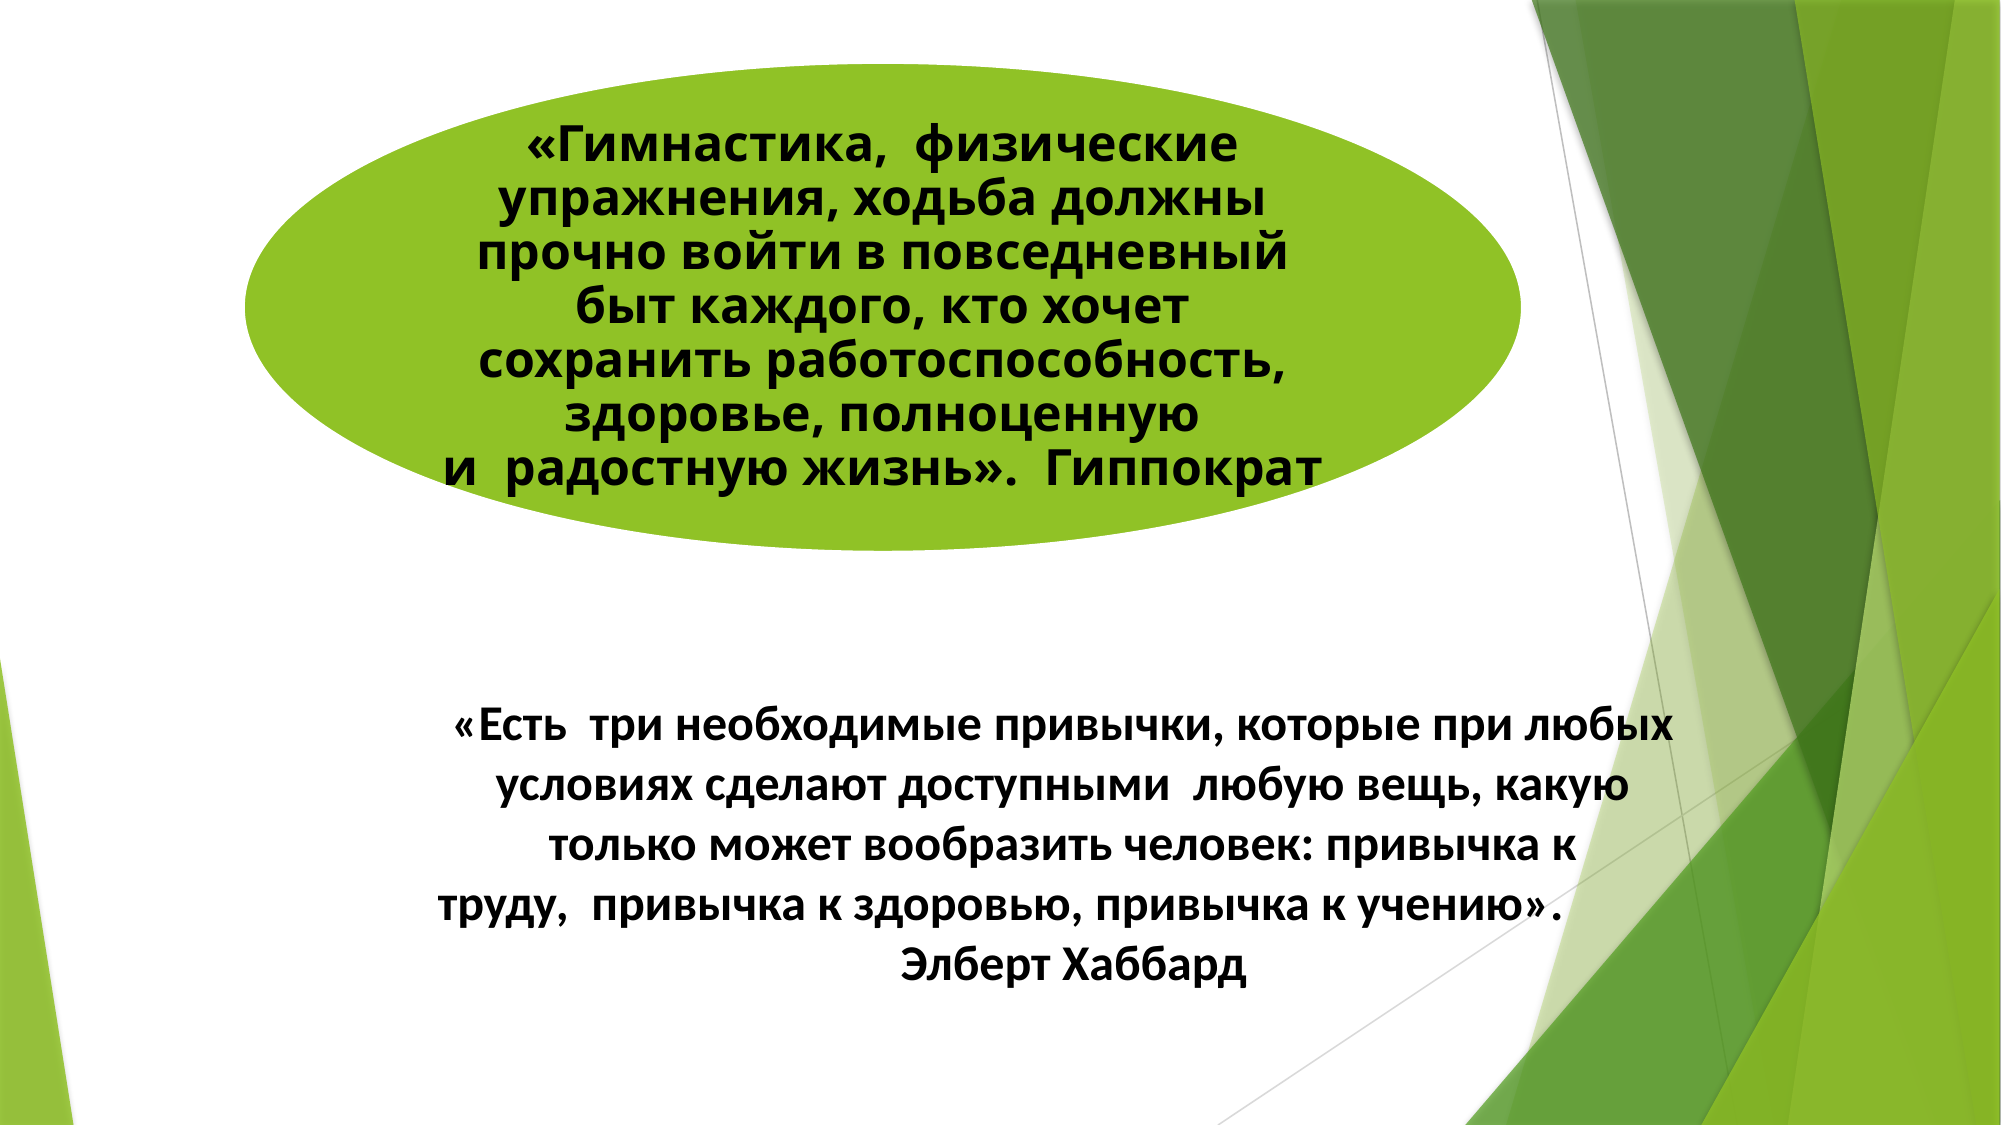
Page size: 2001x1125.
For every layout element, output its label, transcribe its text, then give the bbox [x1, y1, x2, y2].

text_box «Есть три необходимые привычки, которые при любых условиях сделают доступными любую вещь, какую только может вообразить человек: привычка к труду, привычка к здоровью, привычка к учению». Элберт Хаббард [419, 593, 1706, 998]
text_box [235, 61, 1579, 554]
